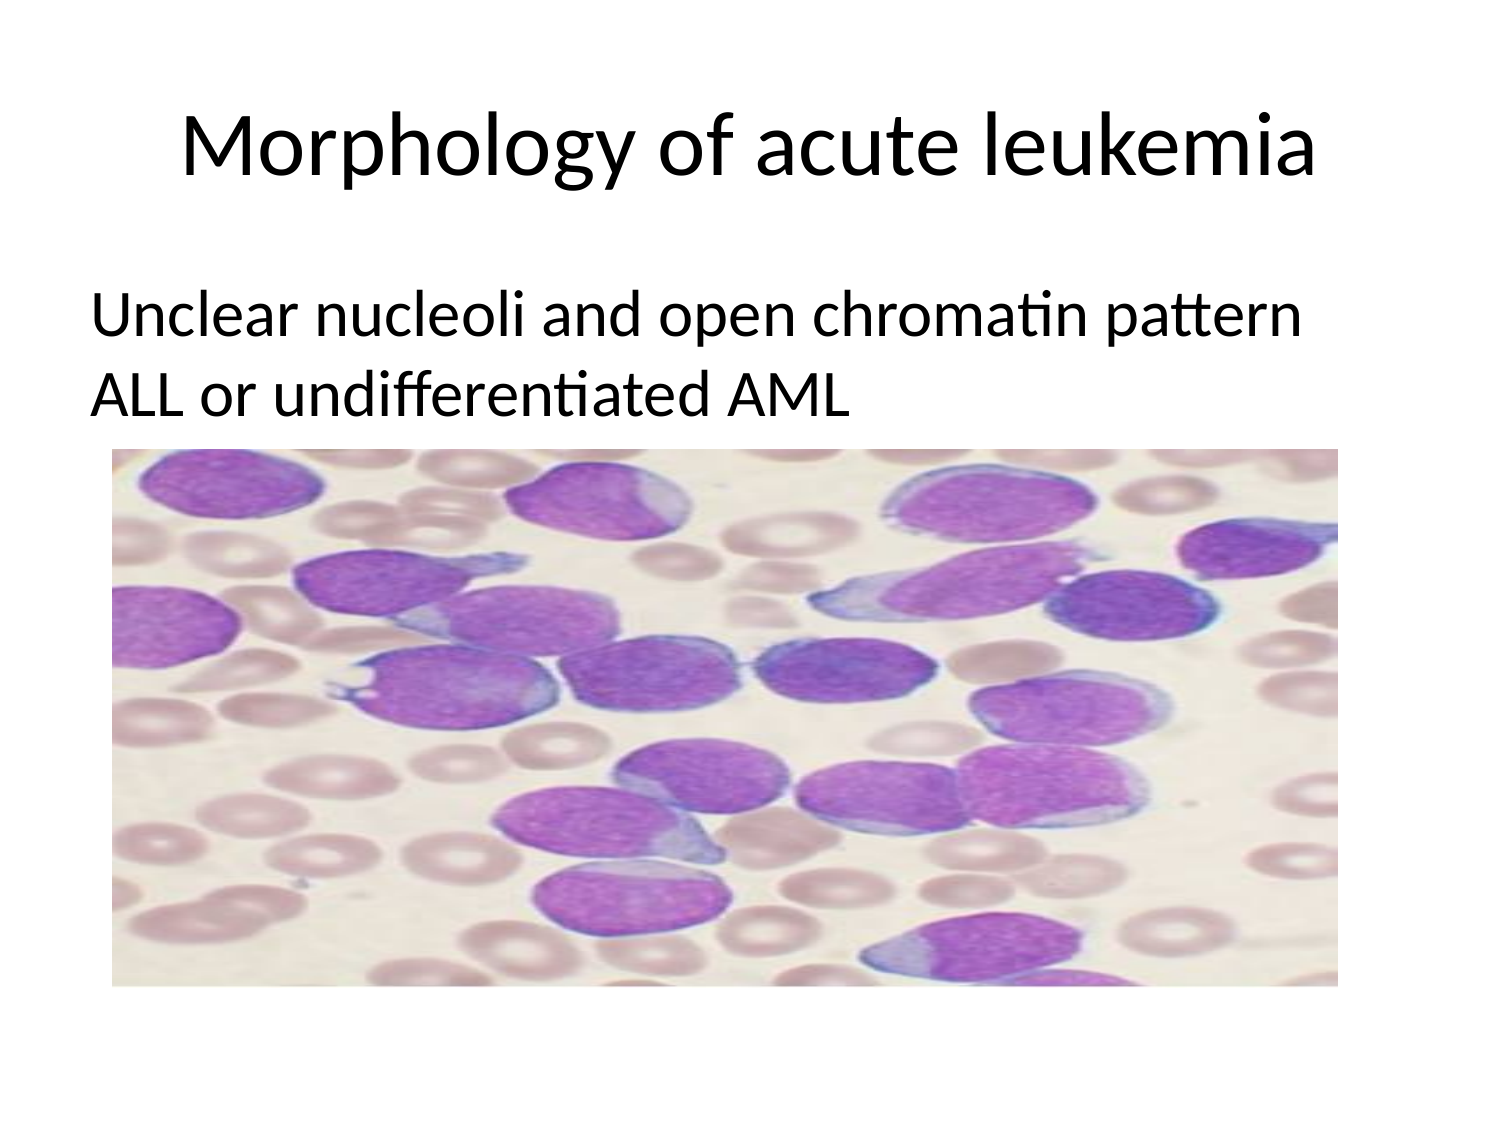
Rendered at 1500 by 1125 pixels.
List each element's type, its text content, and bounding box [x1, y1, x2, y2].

title Morphology of acute leukemia [75, 45, 1425, 233]
picture [112, 449, 1338, 988]
list Unclear nucleoli and open chromatin pattern ALL or undifferentiated AML [75, 262, 1425, 1005]
